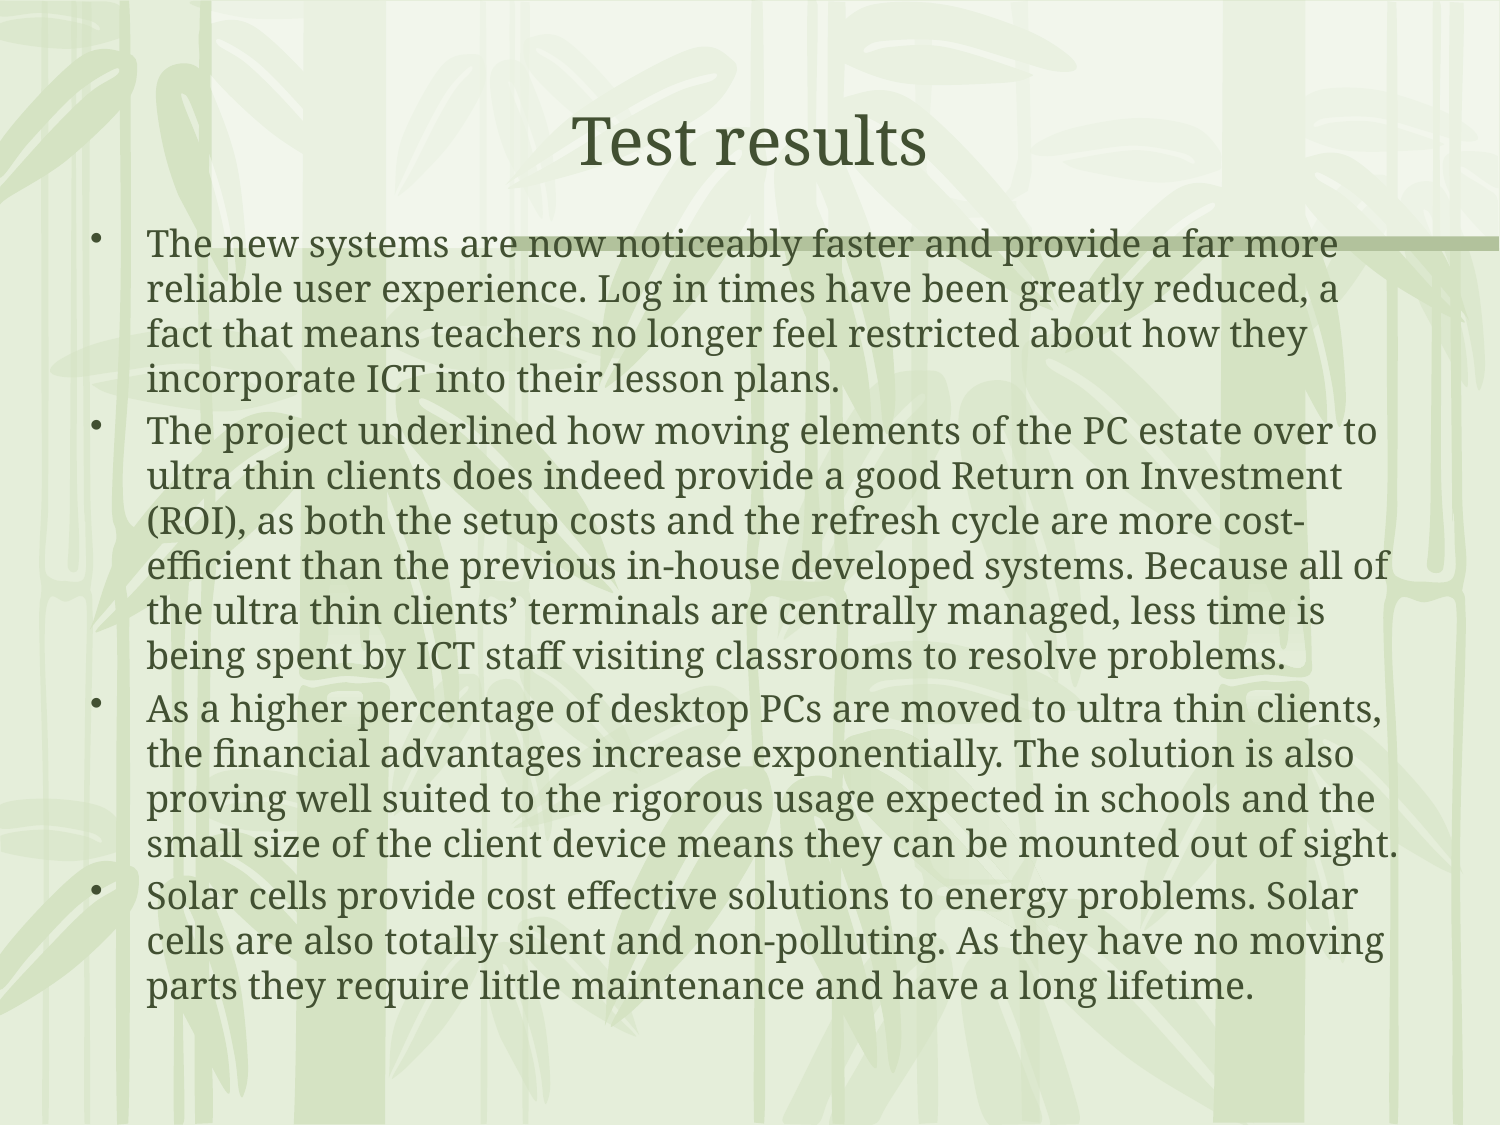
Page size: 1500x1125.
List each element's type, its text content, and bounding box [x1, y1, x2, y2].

title Test results [74, 44, 1426, 212]
list The new systems are now noticeably faster and provide a far more reliable user experience. Log in times have been greatly reduced, a fact that means teachers no longer feel restricted about how they incorporate ICT into their lesson plans. The project underlined how moving elements of the PC estate over to ultra thin clients does indeed provide a good Return on Investment (ROI), as both the setup costs and the refresh cycle are more cost-efficient than the previous in-house developed systems. Because all of the ultra thin clients’ terminals are centrally managed, less time is being spent by ICT staff visiting classrooms to resolve problems. As a higher percentage of desktop PCs are moved to ultra thin clients, the financial advantages increase exponentially. The solution is also proving well suited to the rigorous usage expected in schools and the small size of the client device means they can be mounted out of sight. Solar cells provide cost effective solutions to energy problems. Solar cells are also totally silent and non-polluting. As they have no moving parts they require little maintenance and have a long lifetime. [74, 212, 1426, 956]
